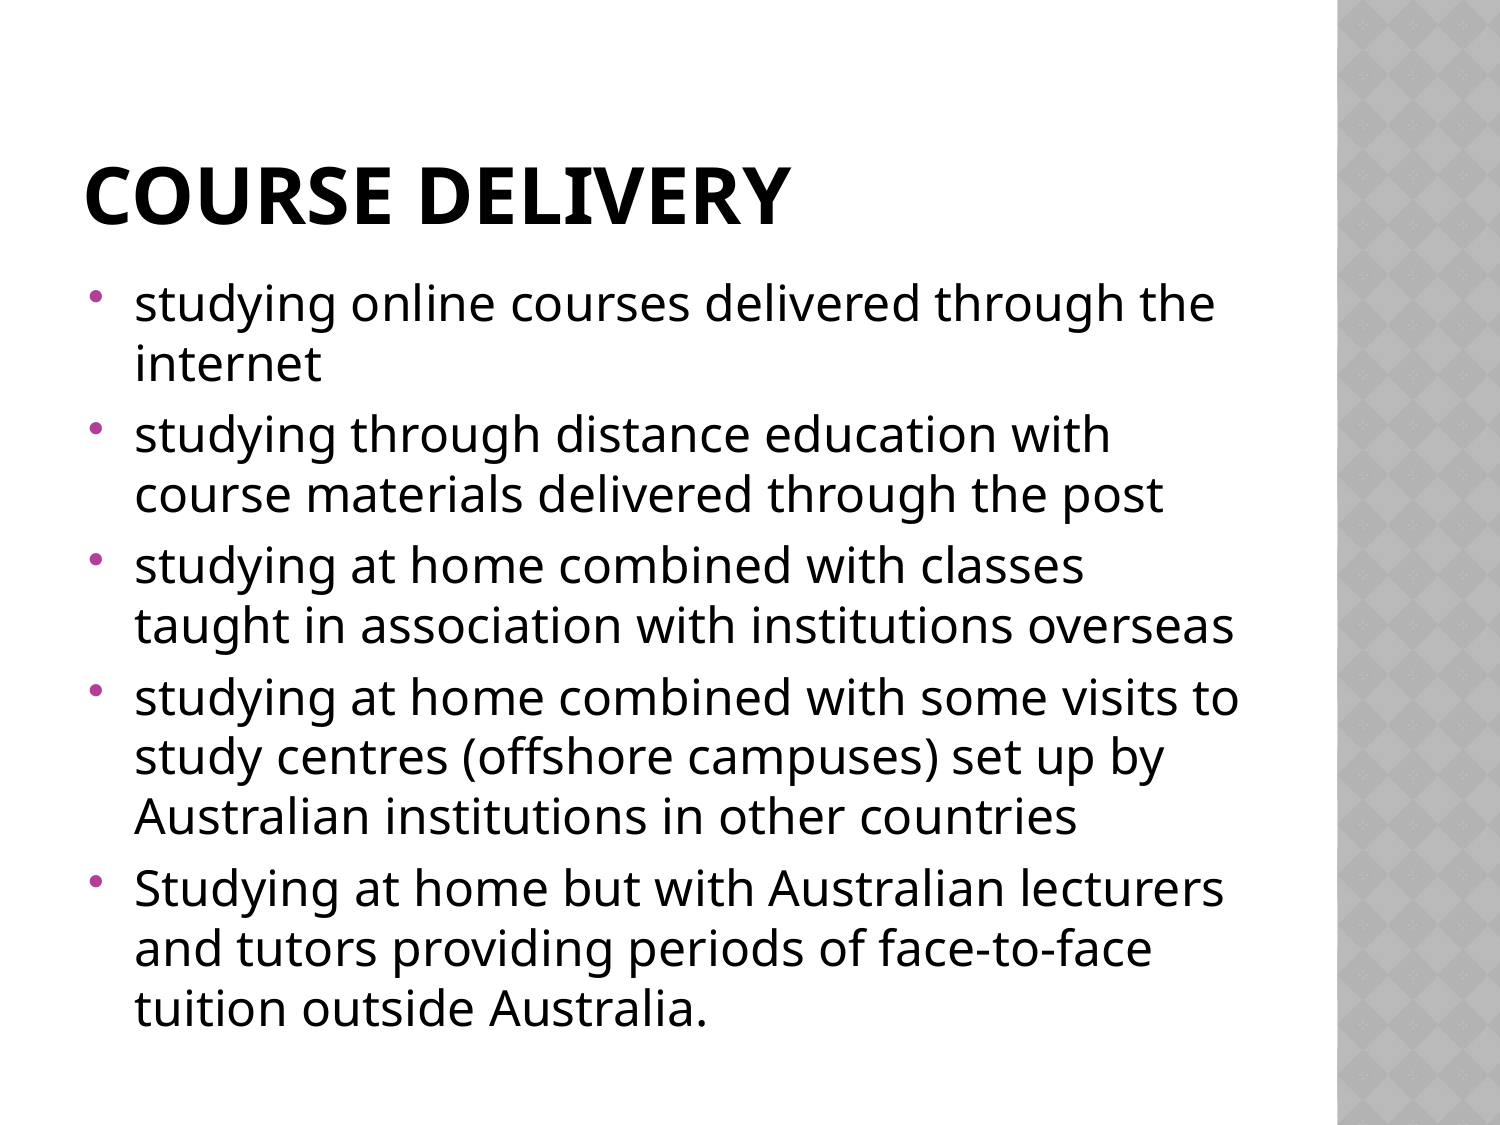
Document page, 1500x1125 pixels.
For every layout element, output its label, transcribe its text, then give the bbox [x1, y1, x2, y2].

list studying online courses delivered through the internet studying through distance education with course materials delivered through the post studying at home combined with classes taught in association with institutions overseas studying at home combined with some visits to study centres (offshore campuses) set up by Australian institutions in other countries Studying at home but with Australian lecturers and tutors providing periods of face-to-face tuition outside Australia. [75, 264, 1263, 1059]
title Course delivery [75, 52, 1263, 240]
